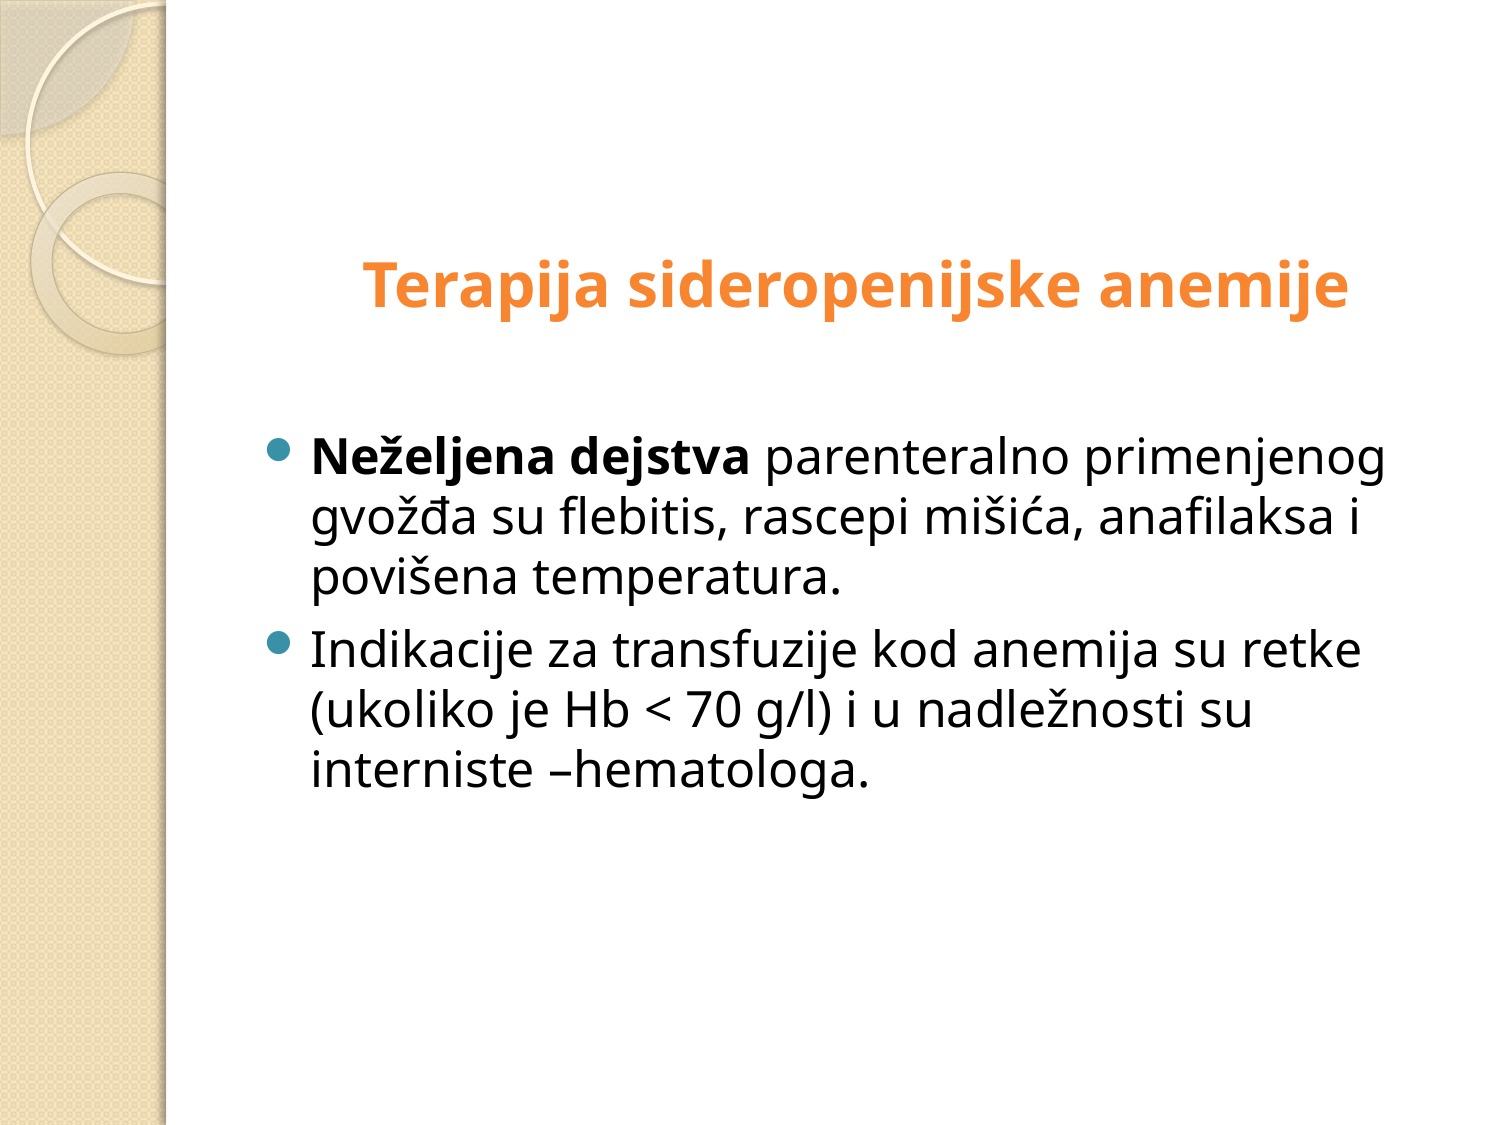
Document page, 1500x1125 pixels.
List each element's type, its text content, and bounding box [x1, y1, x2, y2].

list Terapija sideropenijske anemije Neželjena dejstva parenteralno primenjenog gvožđa su flebitis, rascepi mišića, anafilaksa i povišena temperatura. Indikacije za transfuzije kod anemija su retke (ukoliko je Hb < 70 g/l) i u nadležnosti su interniste –hematologa. [235, 237, 1466, 1025]
